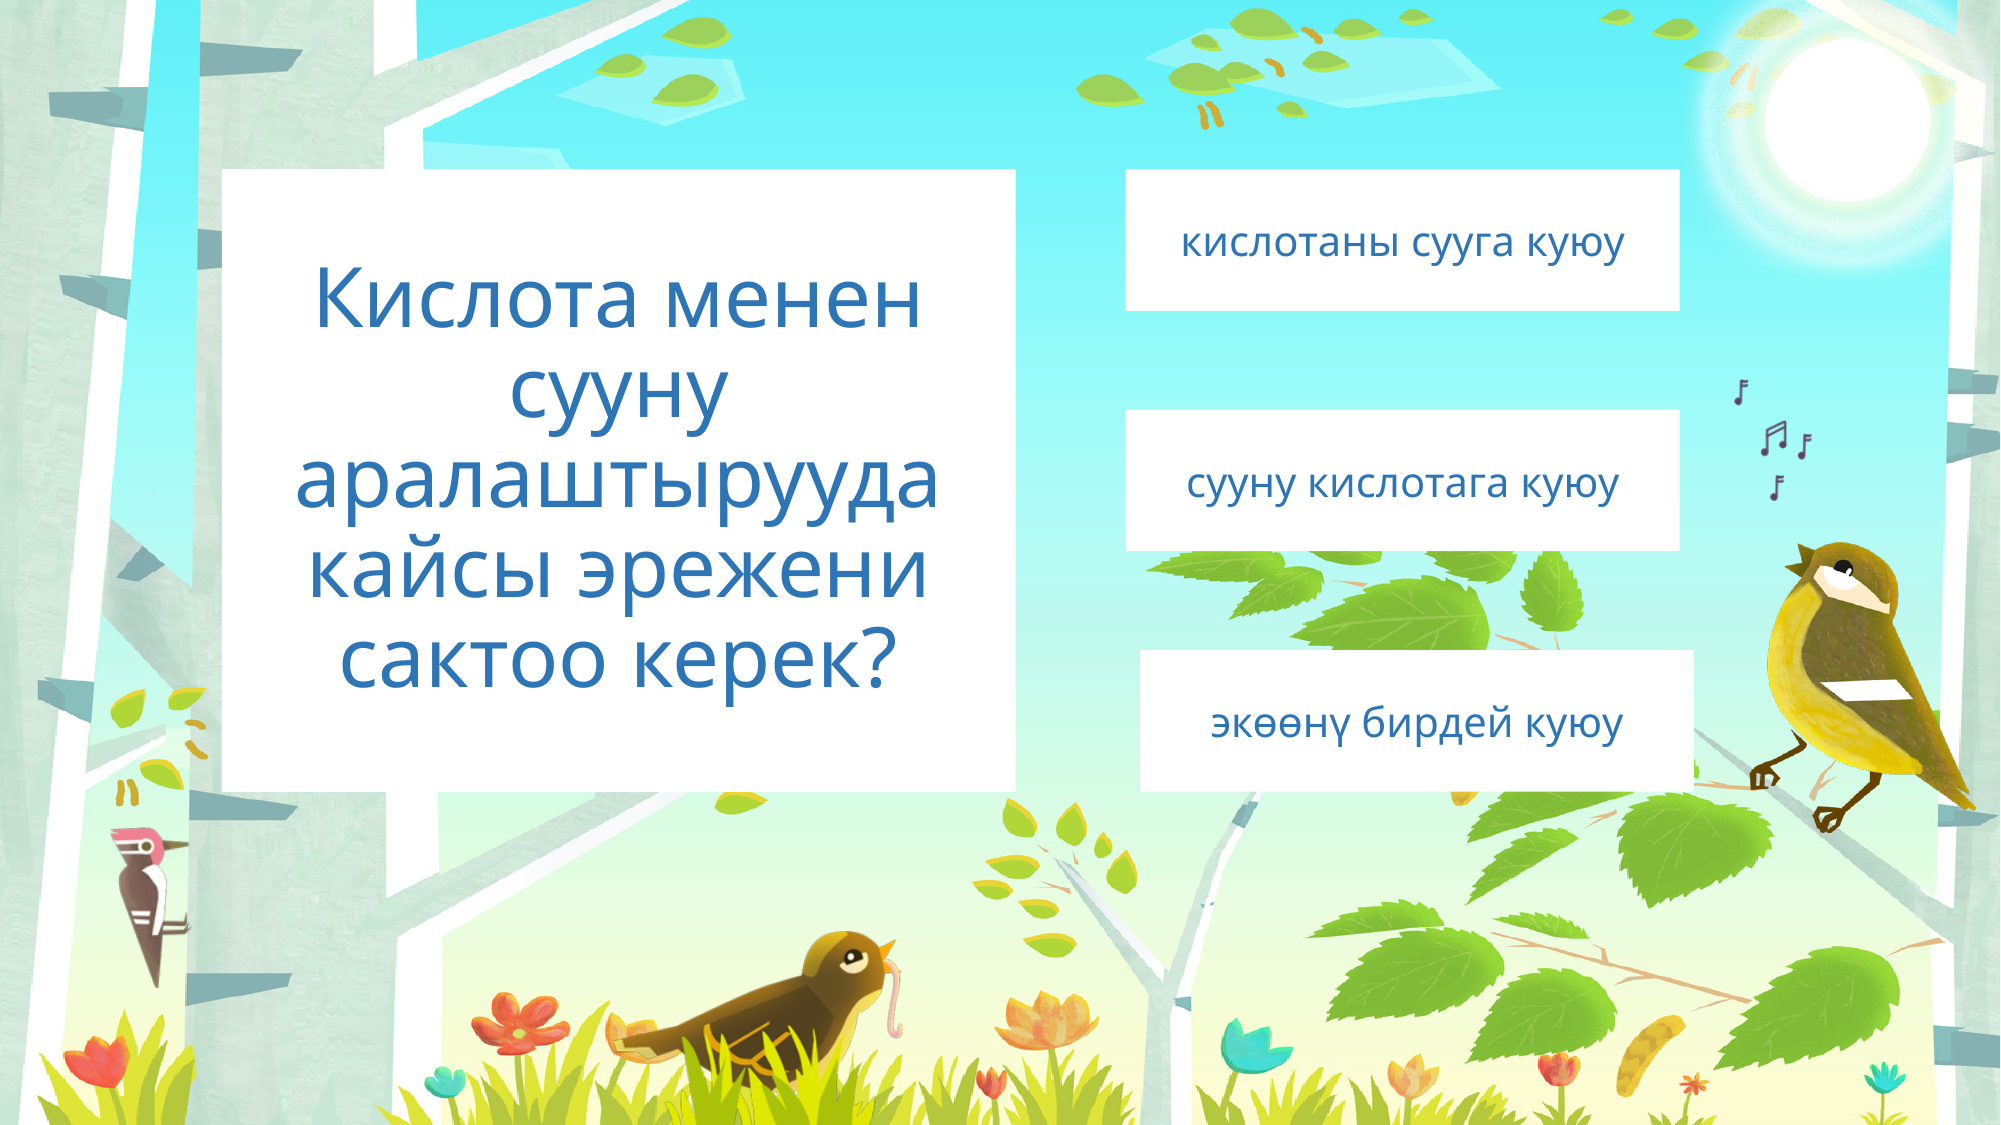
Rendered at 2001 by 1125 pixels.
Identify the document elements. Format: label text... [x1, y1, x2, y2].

title Кислота менен сууну аралаштырууда кайсы эрежени сактоо керек? [219, 166, 1019, 795]
text_box сууну кислотага куюу [1125, 409, 1681, 552]
text_box экөөнү бирдей куюу [1139, 649, 1695, 793]
text_box кислотаны сууга куюу [1125, 168, 1681, 312]
picture [0, 0, 2001, 1125]
